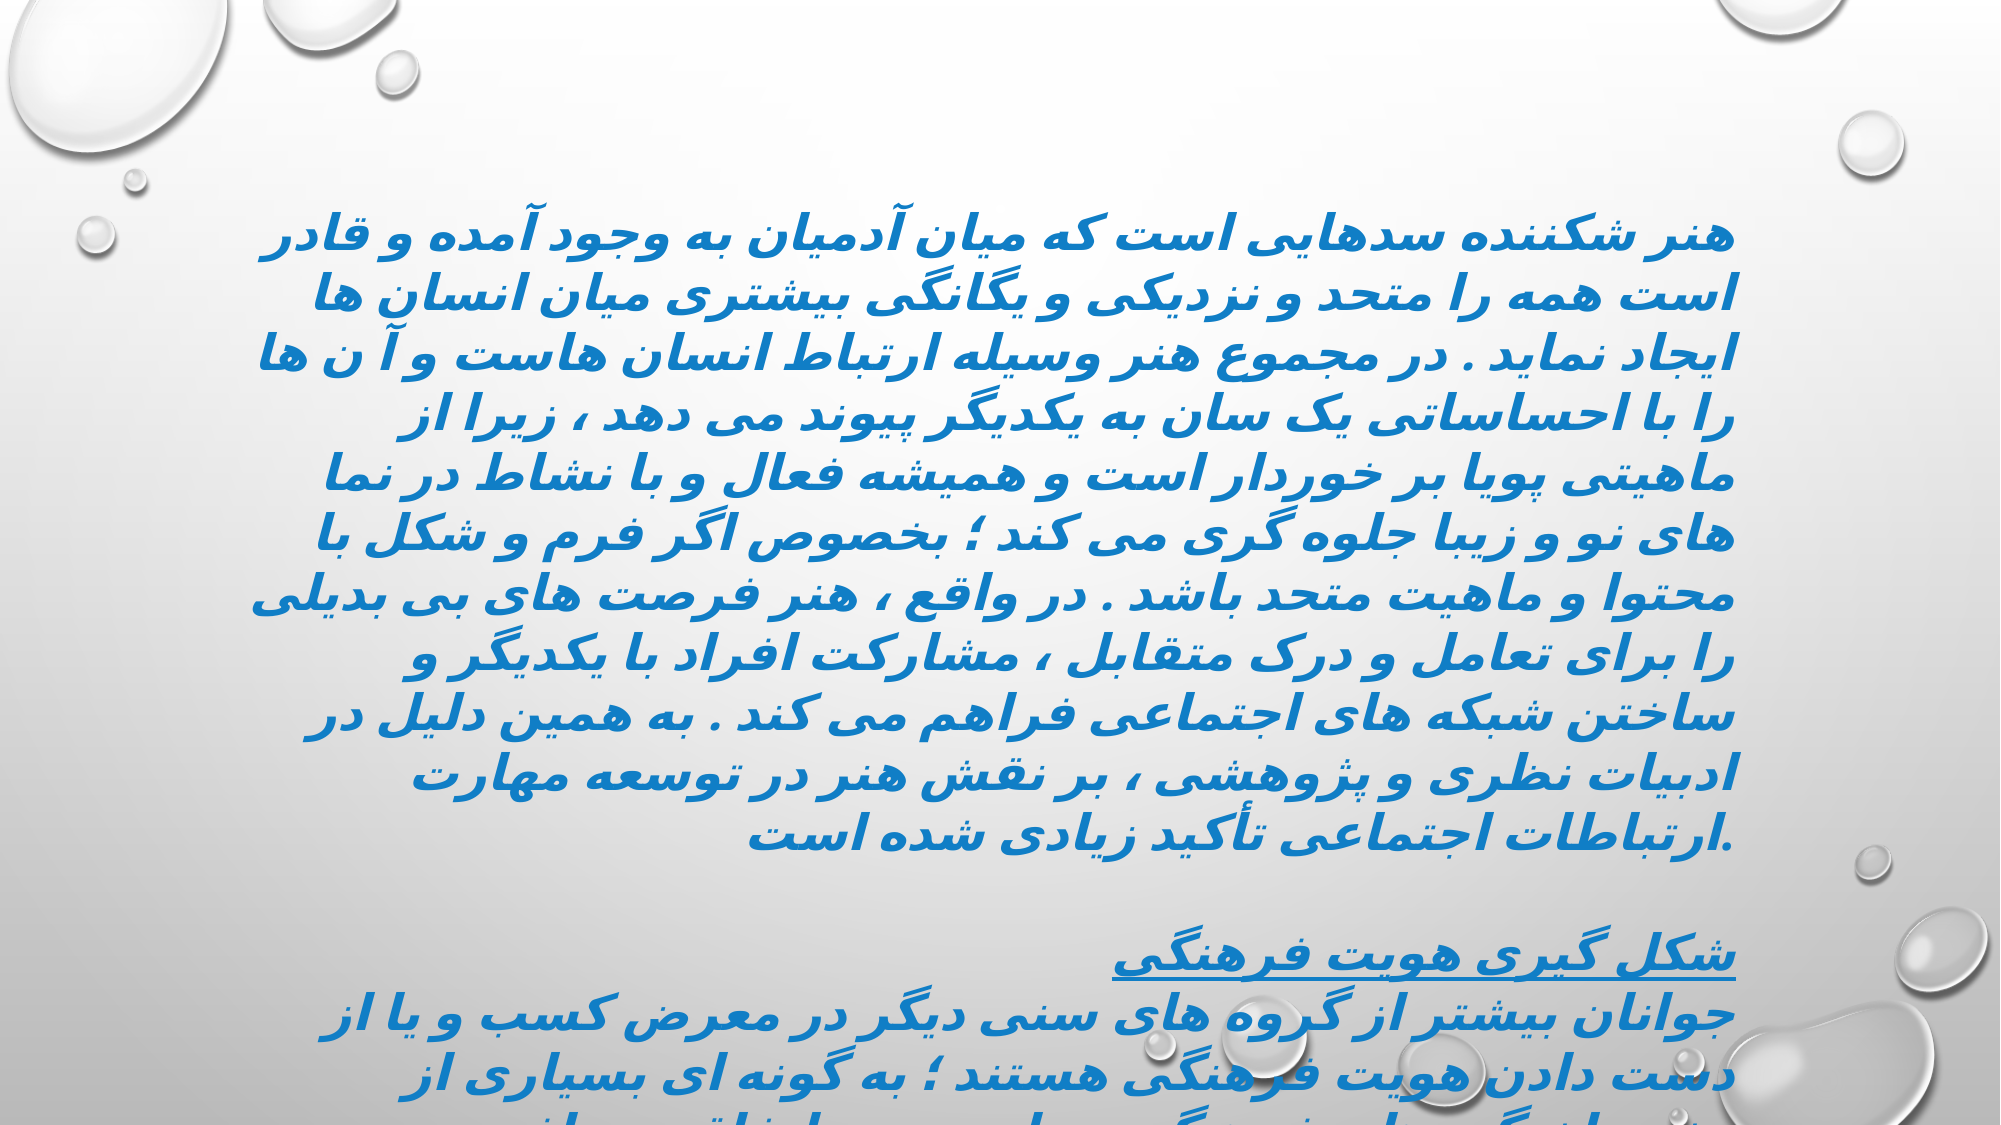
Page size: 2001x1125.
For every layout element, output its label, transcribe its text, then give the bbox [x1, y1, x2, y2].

text_box هنر شکننده سدهایی است که میان آدمیان به وجود آمده و قادر است همه را متحد و نزدیکی و یگانگی بیشتری میان انسان ها ایجاد نماید . در مجموع هنر وسیله ارتباط انسان هاست و آ ن ها را با احساساتی یک سان به یکدیگر پیوند می دهد ، زیرا از ماهیتی پویا بر خوردار است و همیشه فعال و با نشاط در نما های نو و زیبا جلوه گری می کند ؛ بخصوص اگر فرم و شکل با محتوا و ماهیت متحد باشد . در واقع ، هنر فرصت های بی بدیلی را برای تعامل و درک متقابل ، مشارکت افراد با یکدیگر و ساختن شبکه های اجتماعی فراهم می کند . به همین دلیل در ادبیات نظری و پژوهشی ، بر نقش هنر در توسعه مهارت ارتباطات اجتماعی تأکید زیادی شده است. شکل گیری هویت فرهنگی جوانان بیشتر از گروه های سنی دیگر در معرض کسب و یا از دست دادن هویت فرهنگی هستند ؛ به گونه ای بسیاری از خودباختگی های فرهنگی در این دوره اتفاق می افتد. [214, 192, 1751, 1125]
picture [0, 0, 2000, 1125]
